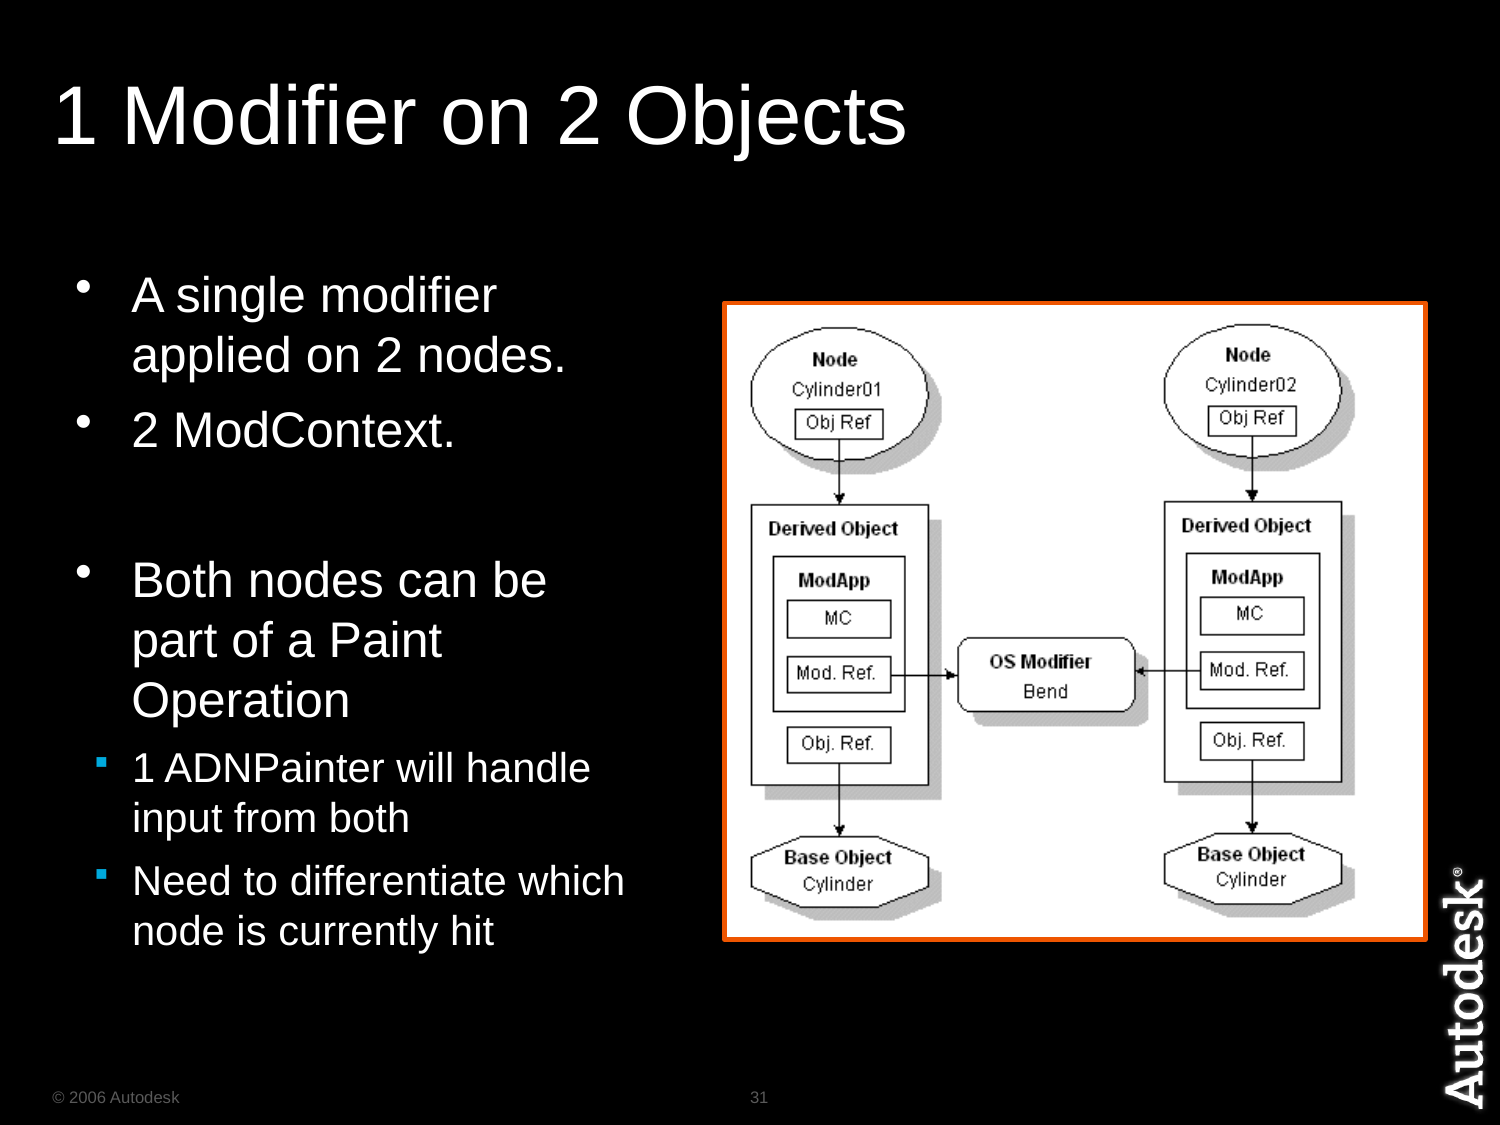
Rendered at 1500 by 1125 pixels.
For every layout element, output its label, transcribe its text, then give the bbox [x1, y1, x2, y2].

picture [726, 304, 1424, 938]
title 1 Modifier on 2 Objects [52, 22, 1401, 211]
picture [1402, 0, 1500, 1125]
list A single modifier applied on 2 nodes. 2 ModContext. Both nodes can be part of a Paint Operation 1 ADNPainter will handle input from both Need to differentiate which node is currently hit [74, 262, 634, 1006]
